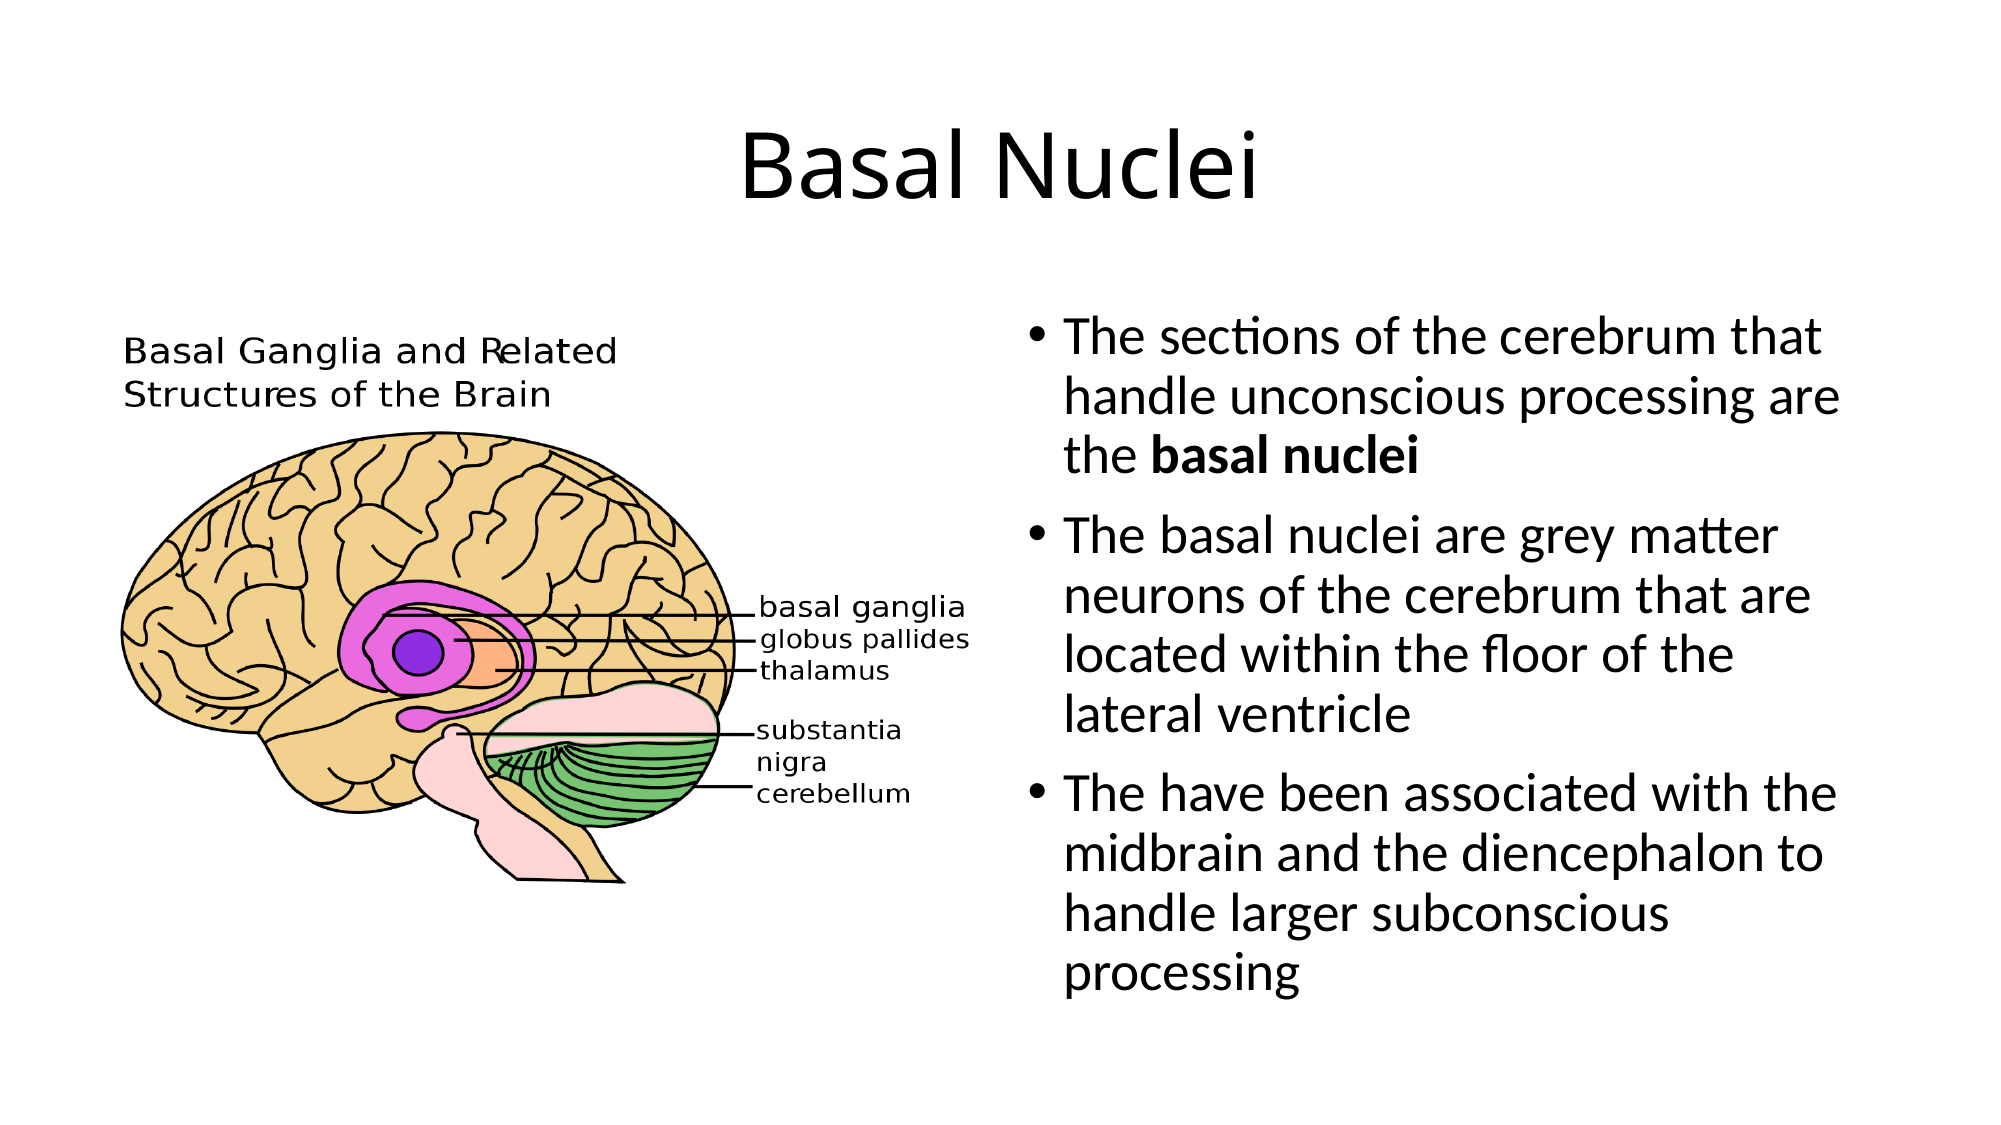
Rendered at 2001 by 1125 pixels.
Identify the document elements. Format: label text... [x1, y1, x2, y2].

title Basal Nuclei [137, 59, 1863, 278]
picture [115, 318, 994, 910]
list The sections of the cerebrum that handle unconscious processing are the basal nuclei The basal nuclei are grey matter neurons of the cerebrum that are located within the floor of the lateral ventricle The have been associated with the midbrain and the diencephalon to handle larger subconscious processing [1012, 299, 1863, 1014]
